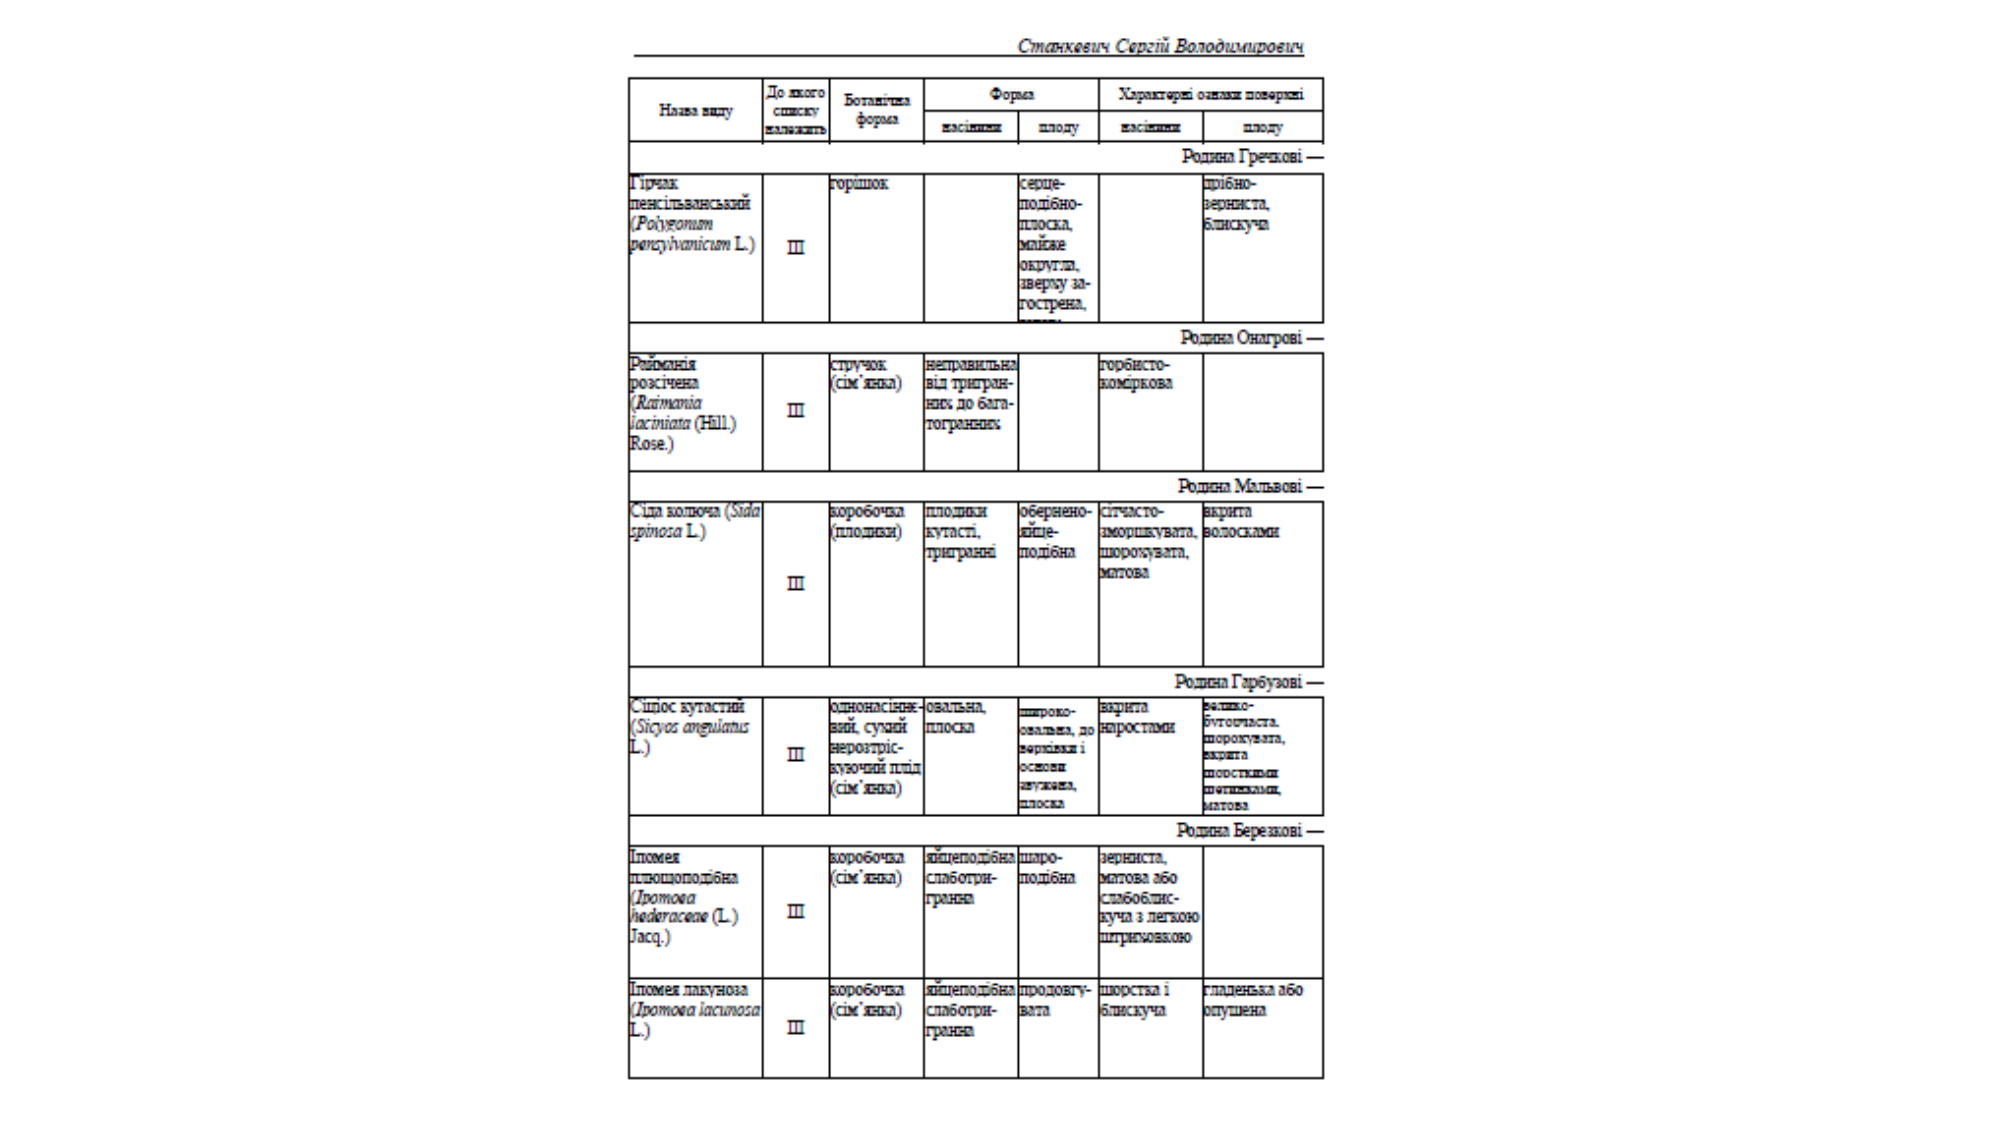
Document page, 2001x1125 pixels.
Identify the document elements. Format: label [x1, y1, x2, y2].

list [575, 0, 1355, 1106]
